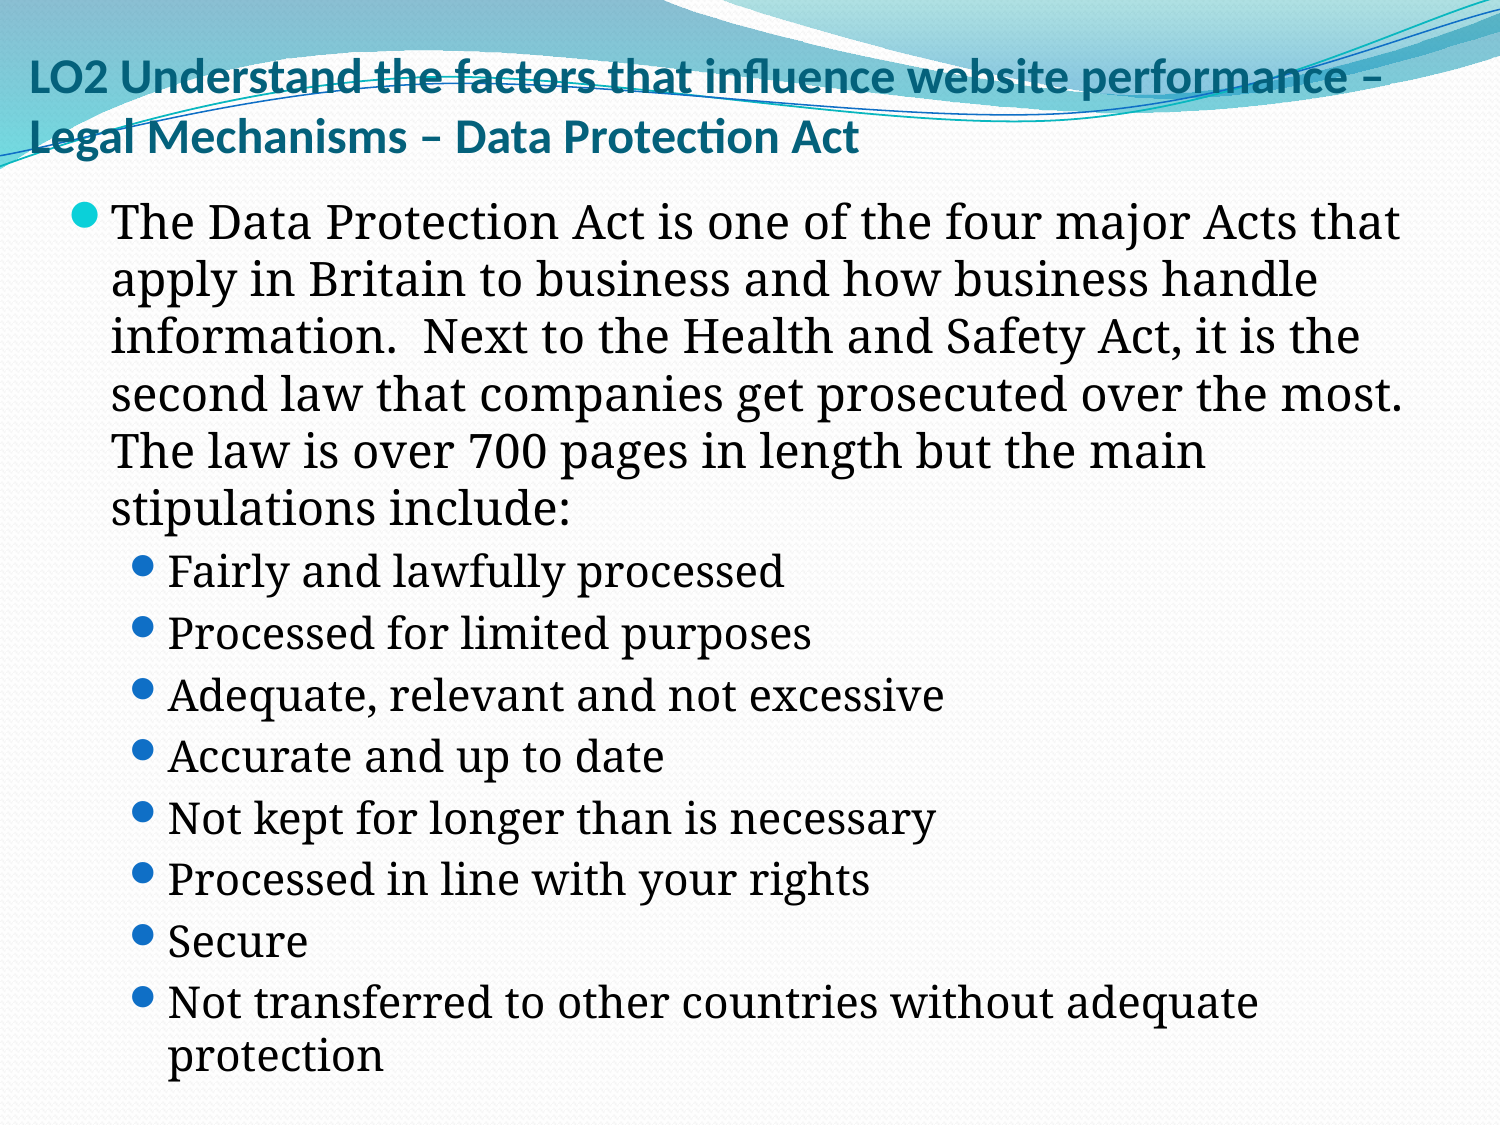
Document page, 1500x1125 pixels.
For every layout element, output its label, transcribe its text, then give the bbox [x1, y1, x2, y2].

list The Data Protection Act is one of the four major Acts that apply in Britain to business and how business handle information. Next to the Health and Safety Act, it is the second law that companies get prosecuted over the most. The law is over 700 pages in length but the main stipulations include: Fairly and lawfully processed Processed for limited purposes Adequate, relevant and not excessive Accurate and up to date Not kept for longer than is necessary Processed in line with your rights Secure Not transferred to other countries without adequate protection [53, 184, 1465, 1094]
title LO2 Understand the factors that influence website performance – Legal Mechanisms – Data Protection Act [29, 23, 1459, 164]
